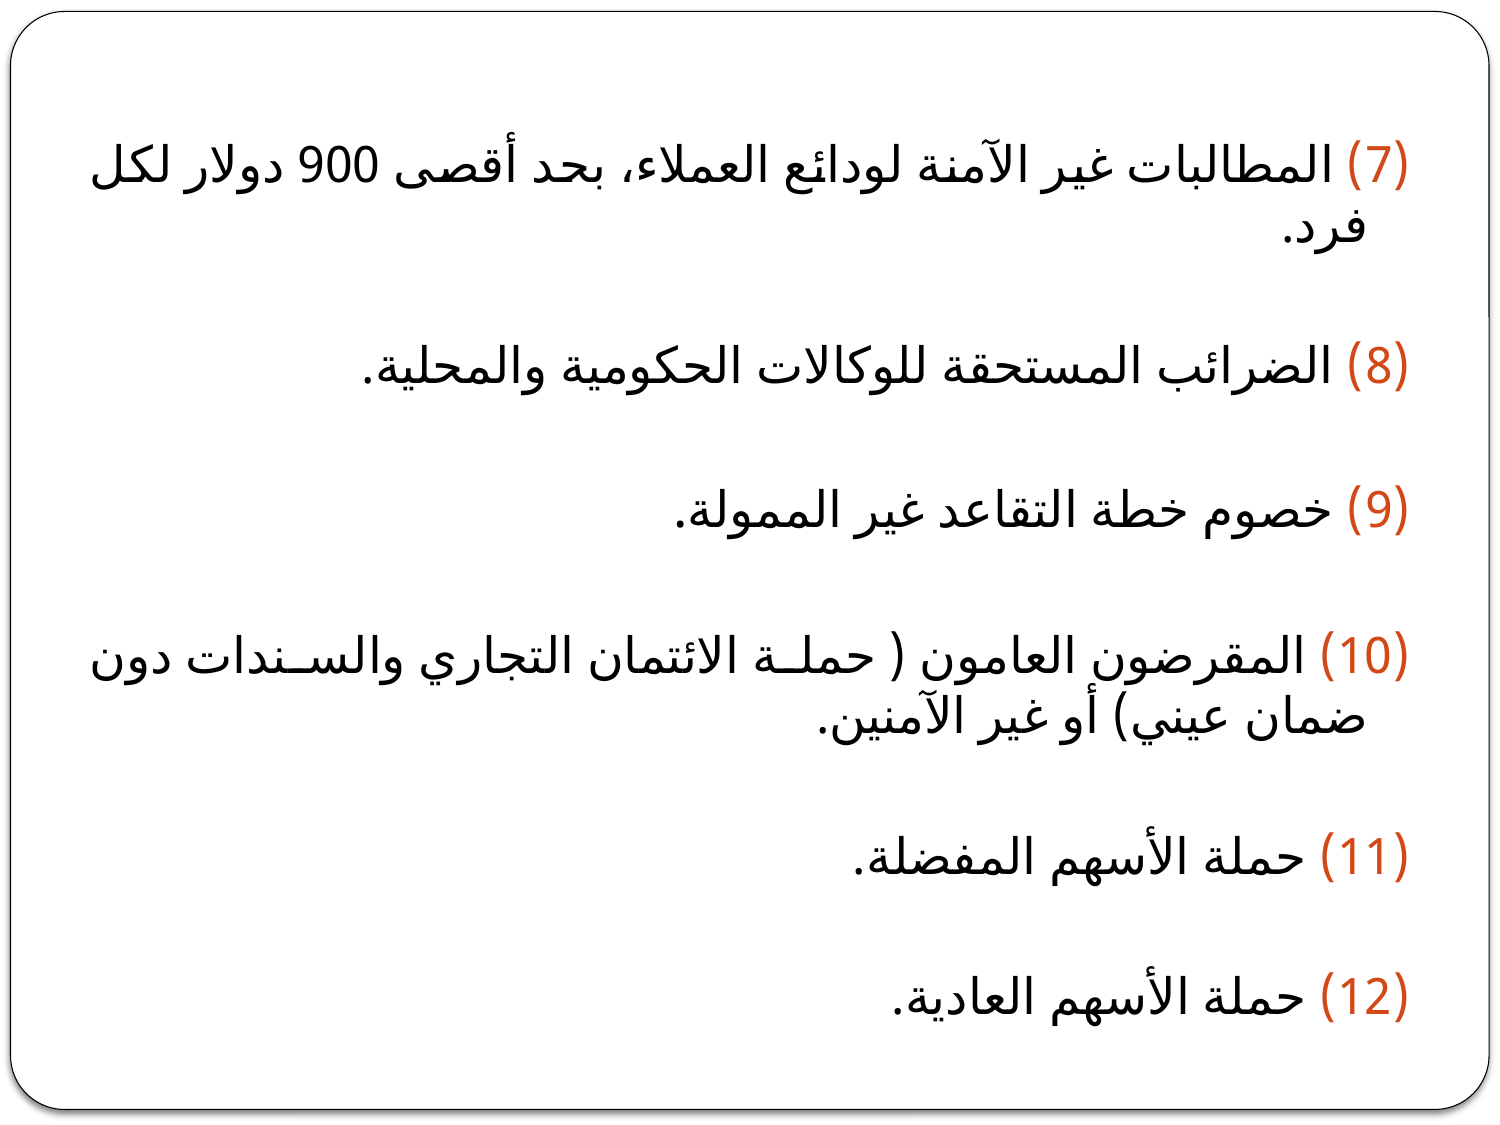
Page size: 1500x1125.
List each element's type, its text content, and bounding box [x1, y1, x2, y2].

list (7) المطالبات غير الآمنة لودائع العملاء، بحد أقصى 900 دولار لكل فرد. (8) الضرائب المستحقة للوكالات الحكومية والمحلية. (9) خصوم خطة التقاعد غير الممولة. (10) المقرضون العامون ( حملة الائتمان التجاري والسندات دون ضمان عيني) أو غير الآمنين. (11) حملة الأسهم المفضلة. (12) حملة الأسهم العادية. [75, 125, 1425, 1038]
